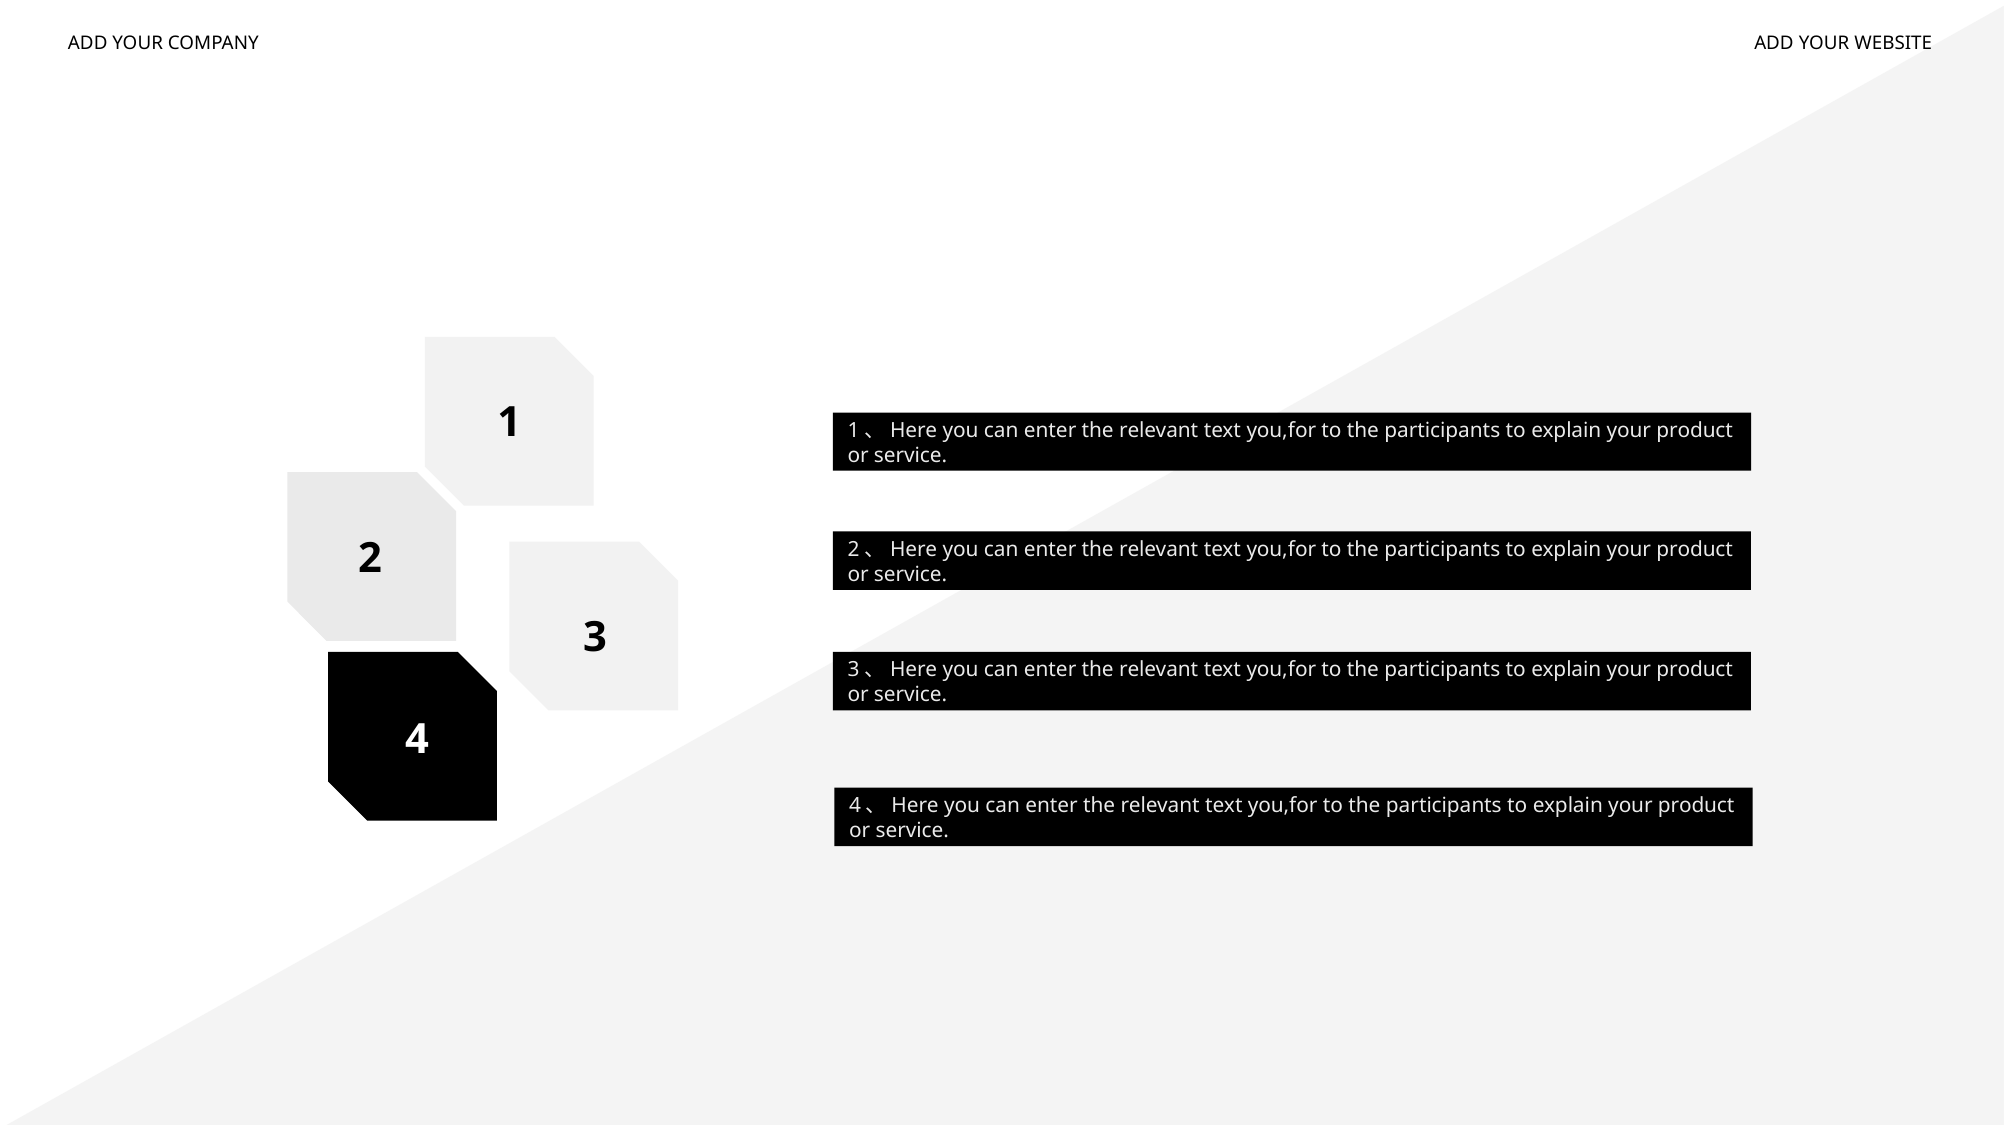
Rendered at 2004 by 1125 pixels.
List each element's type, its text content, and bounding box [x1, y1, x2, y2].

text_box [6, 5, 2004, 1125]
text_box 1 [482, 386, 537, 452]
text_box 4 [390, 704, 444, 769]
text_box 2 [343, 522, 398, 588]
text_box [287, 472, 457, 641]
text_box [509, 541, 679, 711]
text_box 2、Here you can enter the relevant text you,for to the participants to explain your product or service. [832, 531, 1751, 590]
text_box ADD YOUR COMPANY [34, 26, 293, 58]
text_box 4、Here you can enter the relevant text you,for to the participants to explain your product or service. [834, 787, 1753, 847]
text_box ADD YOUR WEBSITE [1714, 26, 1973, 58]
text_box [424, 336, 594, 506]
text_box 3、Here you can enter the relevant text you,for to the participants to explain your product or service. [832, 651, 1751, 711]
text_box 3 [568, 602, 623, 668]
text_box [328, 651, 497, 821]
text_box 1、Here you can enter the relevant text you,for to the participants to explain your product or service. [832, 412, 1752, 471]
